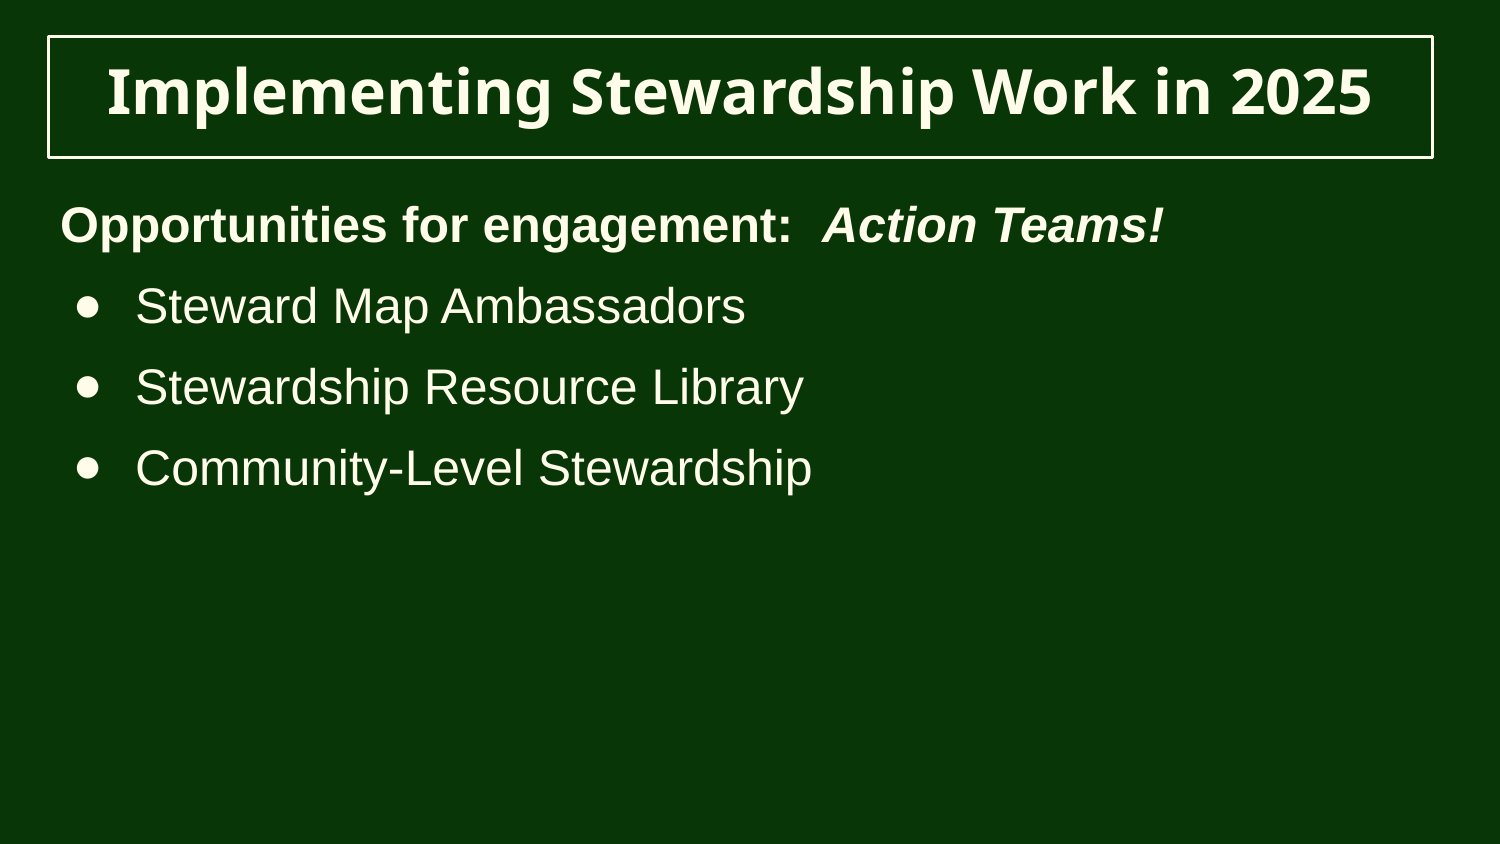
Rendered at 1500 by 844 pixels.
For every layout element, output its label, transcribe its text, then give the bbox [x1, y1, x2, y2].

title Implementing Stewardship Work in 2025 [48, 36, 1433, 158]
list Opportunities for engagement: Action Teams! Steward Map Ambassadors Stewardship Resource Library Community-Level Stewardship [45, 177, 1430, 772]
